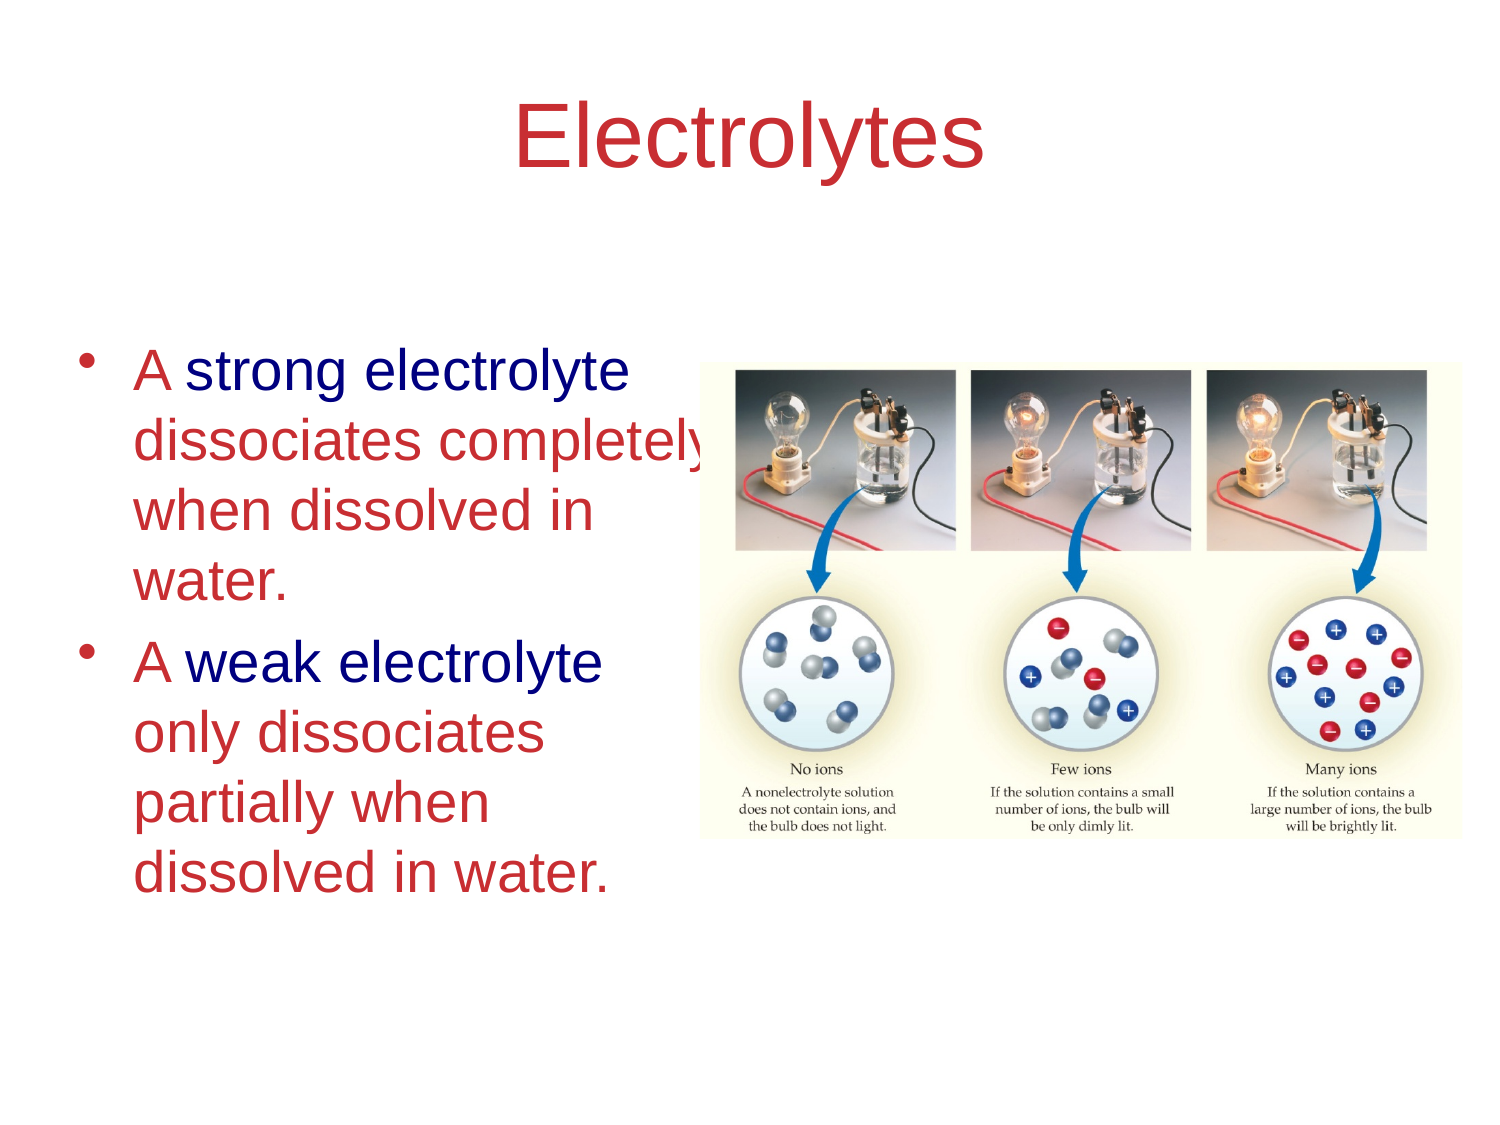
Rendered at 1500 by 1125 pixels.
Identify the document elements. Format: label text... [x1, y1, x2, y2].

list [699, 362, 1463, 840]
title Electrolytes [112, 37, 1388, 226]
list A strong electrolyte dissociates completely when dissolved in water. A weak electrolyte only dissociates partially when dissolved in water. [62, 324, 738, 1001]
